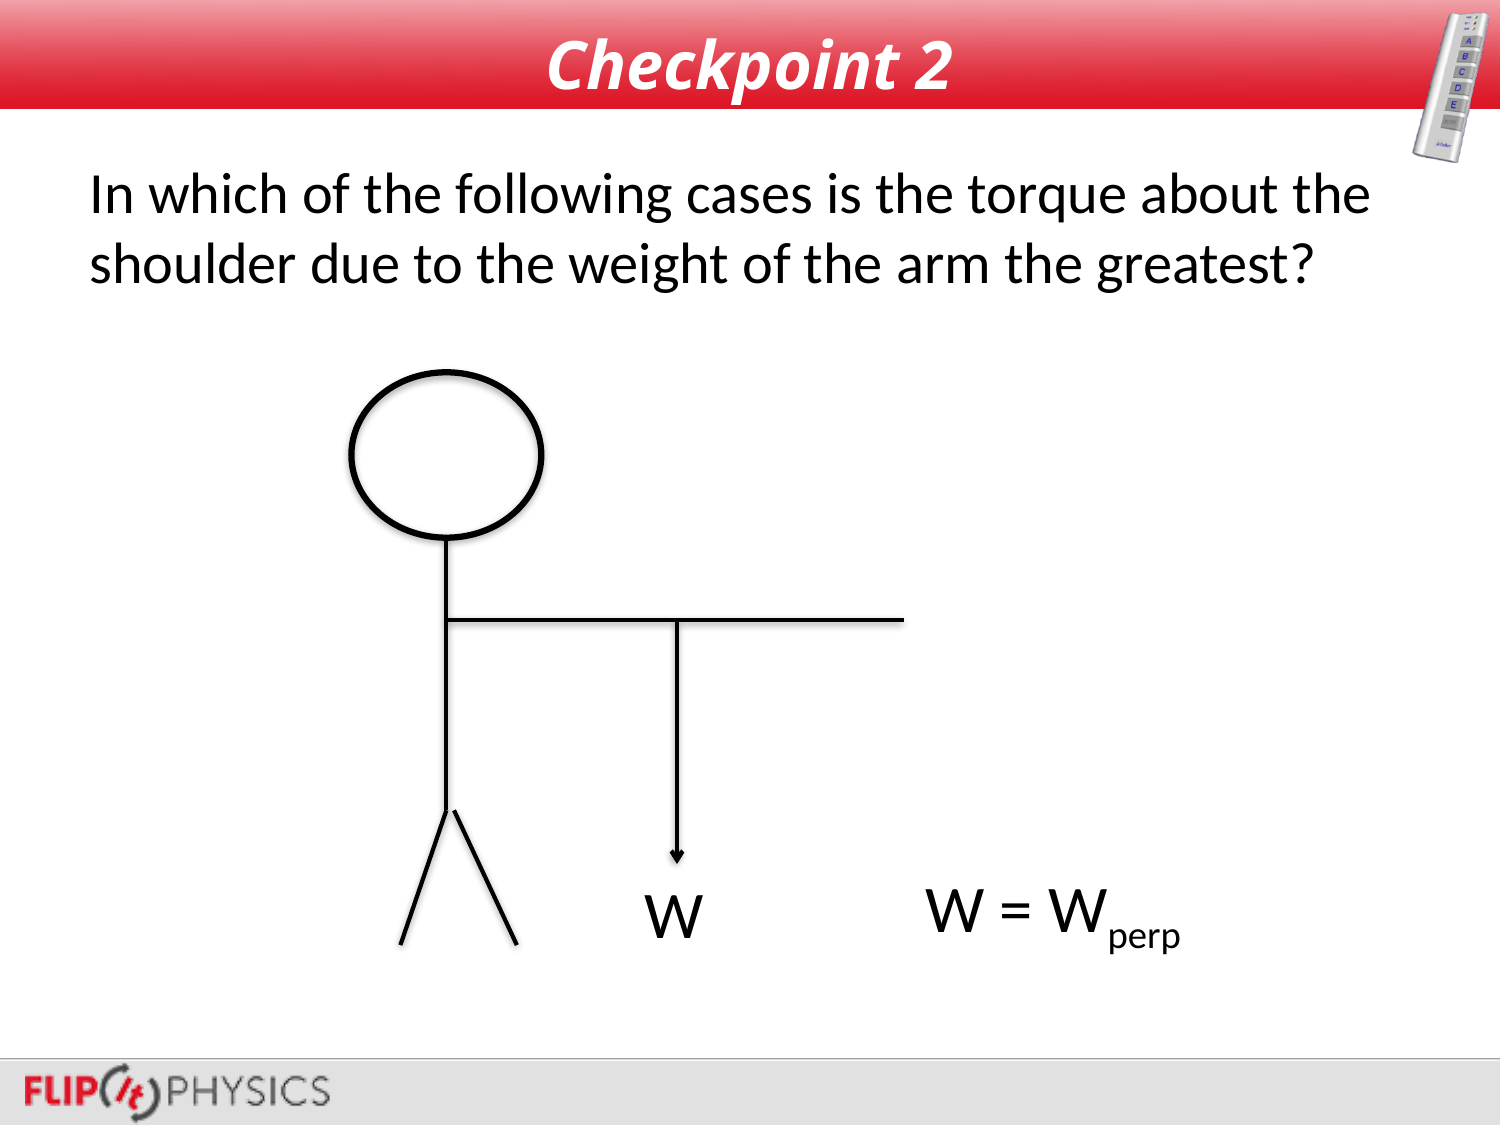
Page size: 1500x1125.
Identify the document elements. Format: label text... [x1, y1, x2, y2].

picture [0, 1058, 1500, 1125]
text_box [400, 810, 447, 946]
title Checkpoint 2 [75, 15, 1425, 91]
picture [0, 0, 1500, 163]
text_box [453, 810, 518, 946]
text_box W [629, 863, 719, 959]
text_box W = Wperp [910, 858, 1196, 965]
list In which of the following cases is the torque about the shoulder due to the weight of the arm the greatest? [75, 147, 1425, 1005]
text_box [350, 371, 543, 539]
